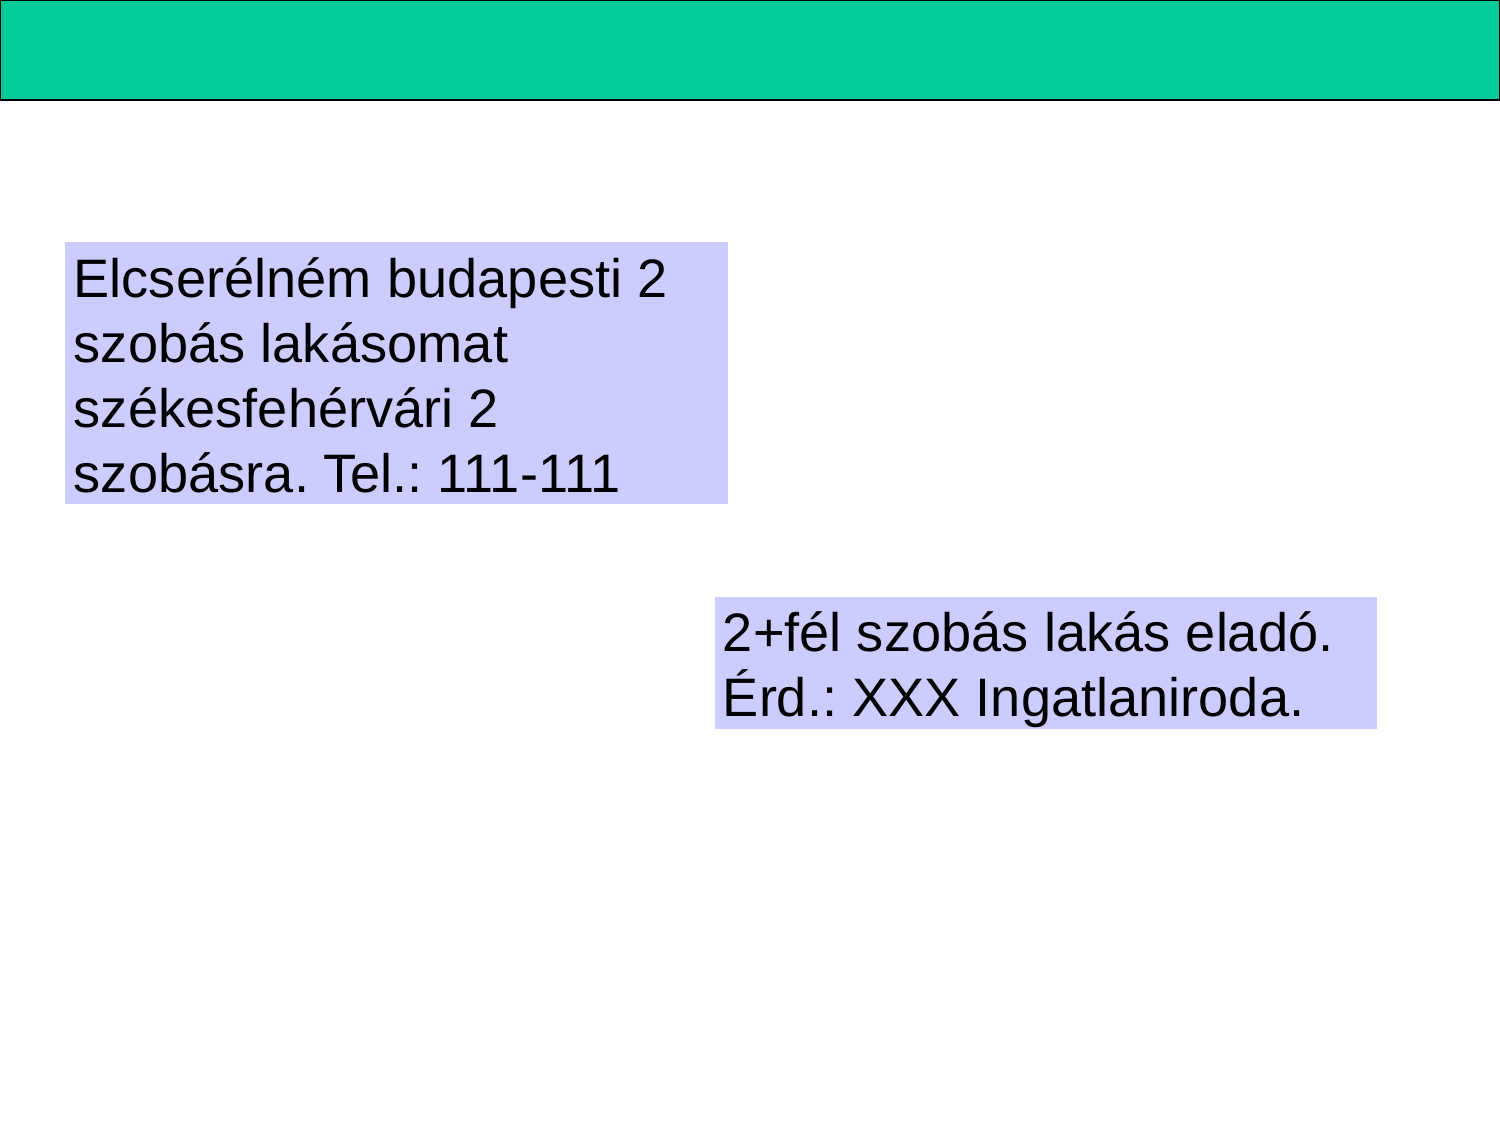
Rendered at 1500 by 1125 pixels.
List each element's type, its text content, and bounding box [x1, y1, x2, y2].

text_box 2+fél szobás lakás eladó. Érd.: XXX Ingatlaniroda. [708, 590, 1384, 735]
text_box Elcserélném budapesti 2 szobás lakásomat székesfehérvári 2 szobásra. Tel.: 111-111 [58, 235, 734, 511]
